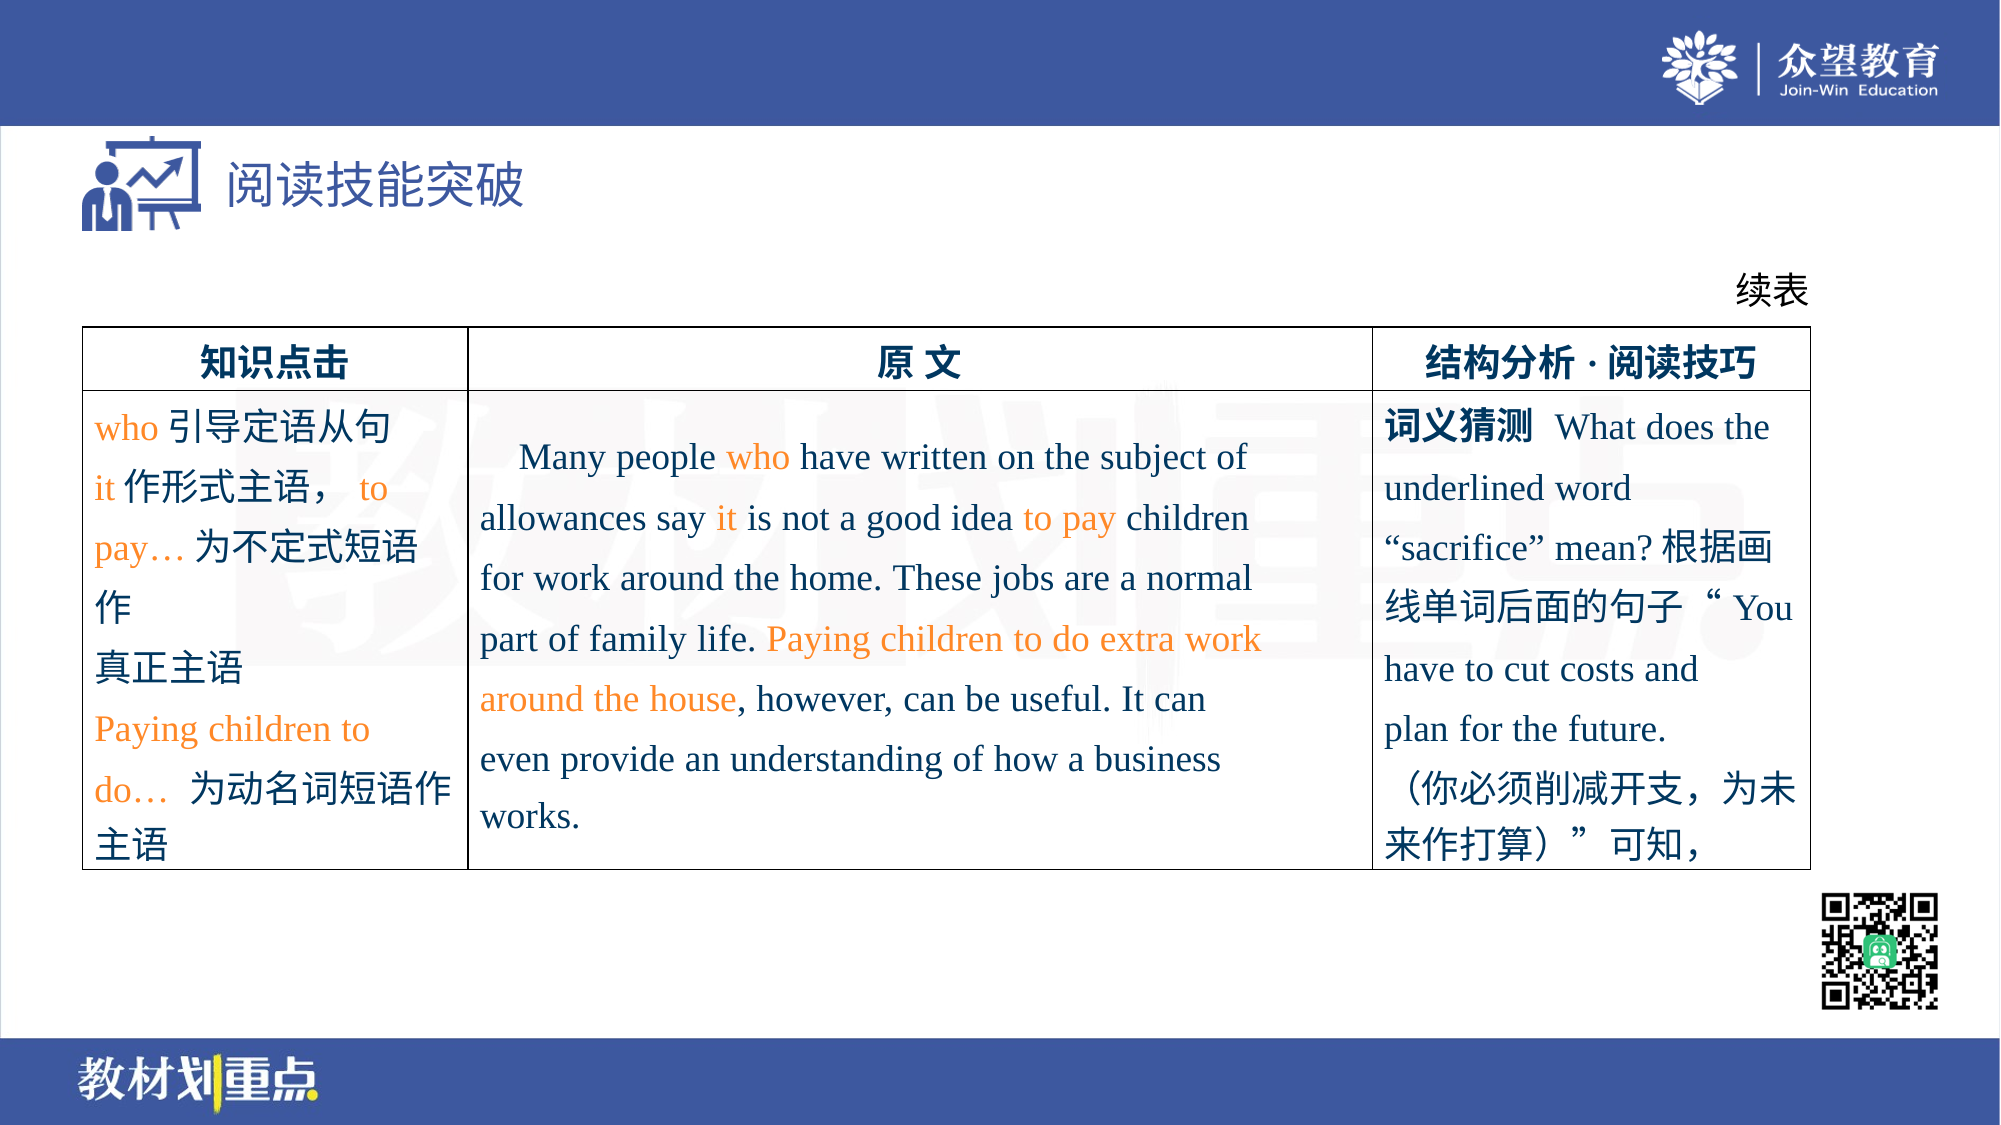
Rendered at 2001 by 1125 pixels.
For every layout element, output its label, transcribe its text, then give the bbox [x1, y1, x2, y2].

picture [0, 0, 2000, 1125]
text_box 续表 [1734, 247, 1811, 312]
table_cell 词义猜测 What does the underlined word “sacrifice” mean?根据画 线单词后面的句子“You have to cut costs and plan for the future. （你必须削减开支，为未 来作打算）”可知， [1373, 391, 1810, 869]
table_header 结构分析·阅读技巧 [1373, 328, 1810, 390]
table_cell who引导定语从句 it作形式主语，to pay…为不定式短语作 真正主语 Paying children to do… 为动名词短语作 主语 [83, 391, 467, 869]
table_header 知识点击 [83, 328, 467, 390]
table_header 原 文 [469, 328, 1372, 390]
table_cell Many people who have written on the subject of allowances say it is not a good idea to pay children for work around the home. These jobs are a normal part of family life. Paying children to do extra work around the house, however, can be useful. It can even provide an understanding of how a business works. [469, 391, 1372, 869]
